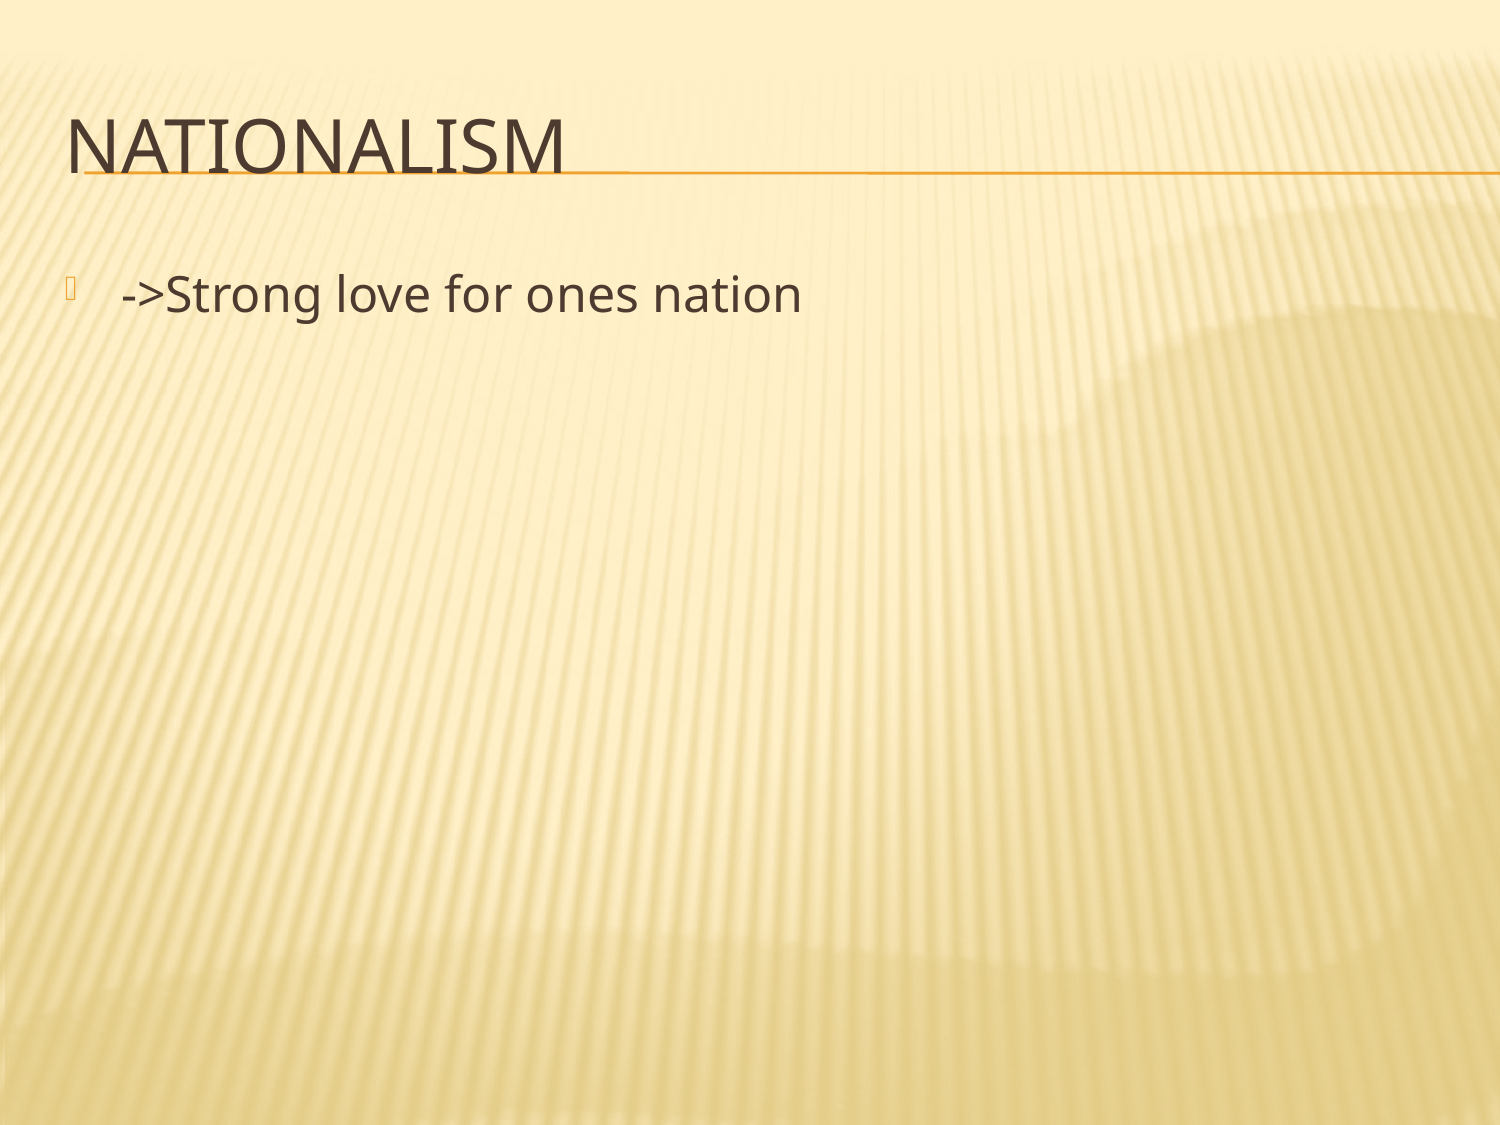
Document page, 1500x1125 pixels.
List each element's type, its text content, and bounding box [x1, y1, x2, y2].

list ->Strong love for ones nation [50, 254, 1475, 998]
title Nationalism [50, 75, 1475, 213]
